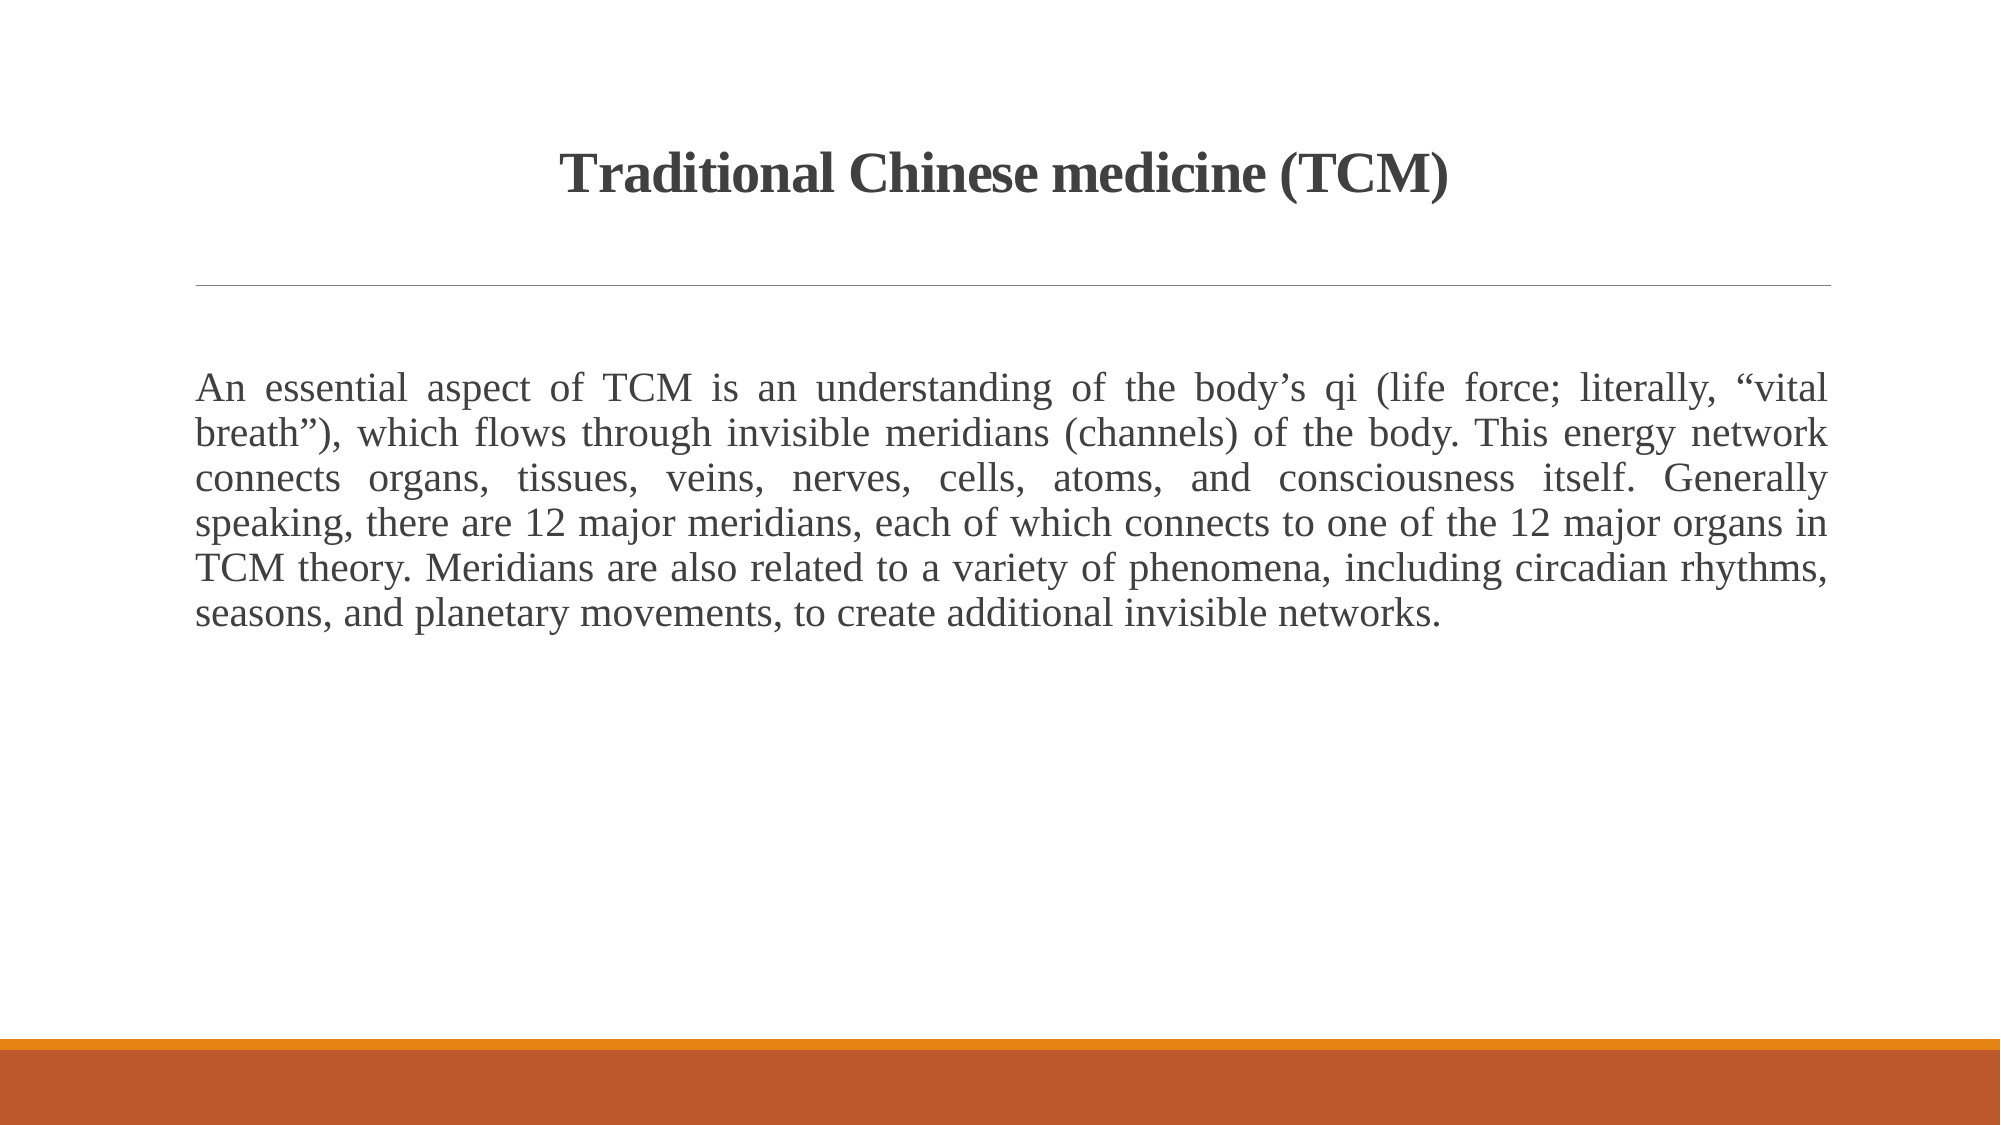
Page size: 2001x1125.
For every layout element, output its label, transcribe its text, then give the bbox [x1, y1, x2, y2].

title Traditional Chinese medicine (TCM) [180, 47, 1830, 212]
list An essential aspect of TCM is an understanding of the body’s qi (life force; literally, “vital breath”), which flows through invisible meridians (channels) of the body. This energy network connects organs, tissues, veins, nerves, cells, atoms, and consciousness itself. Generally speaking, there are 12 major meridians, each of which connects to one of the 12 major organs in TCM theory. Meridians are also related to a variety of phenomena, including circadian rhythms, seasons, and planetary movements, to create additional invisible networks. [180, 357, 1830, 963]
